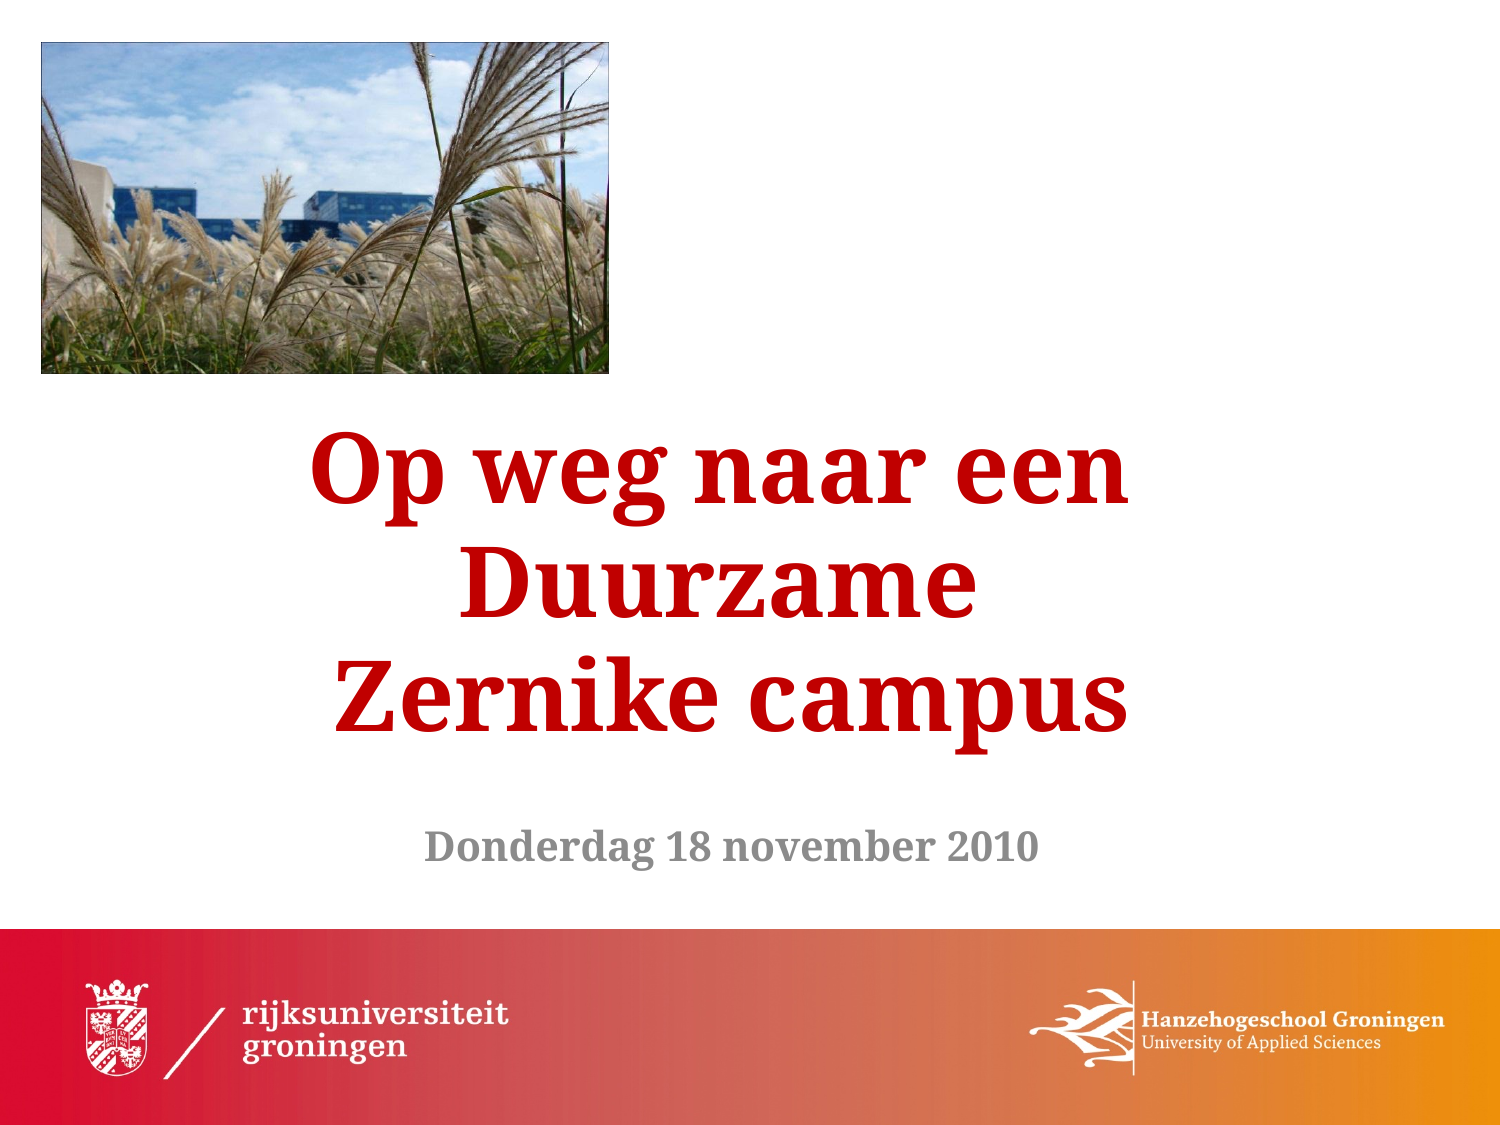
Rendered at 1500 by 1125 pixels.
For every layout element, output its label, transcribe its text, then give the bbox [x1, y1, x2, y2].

picture [0, 929, 1500, 1125]
picture [41, 42, 609, 374]
subtitle Op weg naar een Duurzame Zernike campus Donderdag 18 november 2010 [206, 420, 1257, 882]
